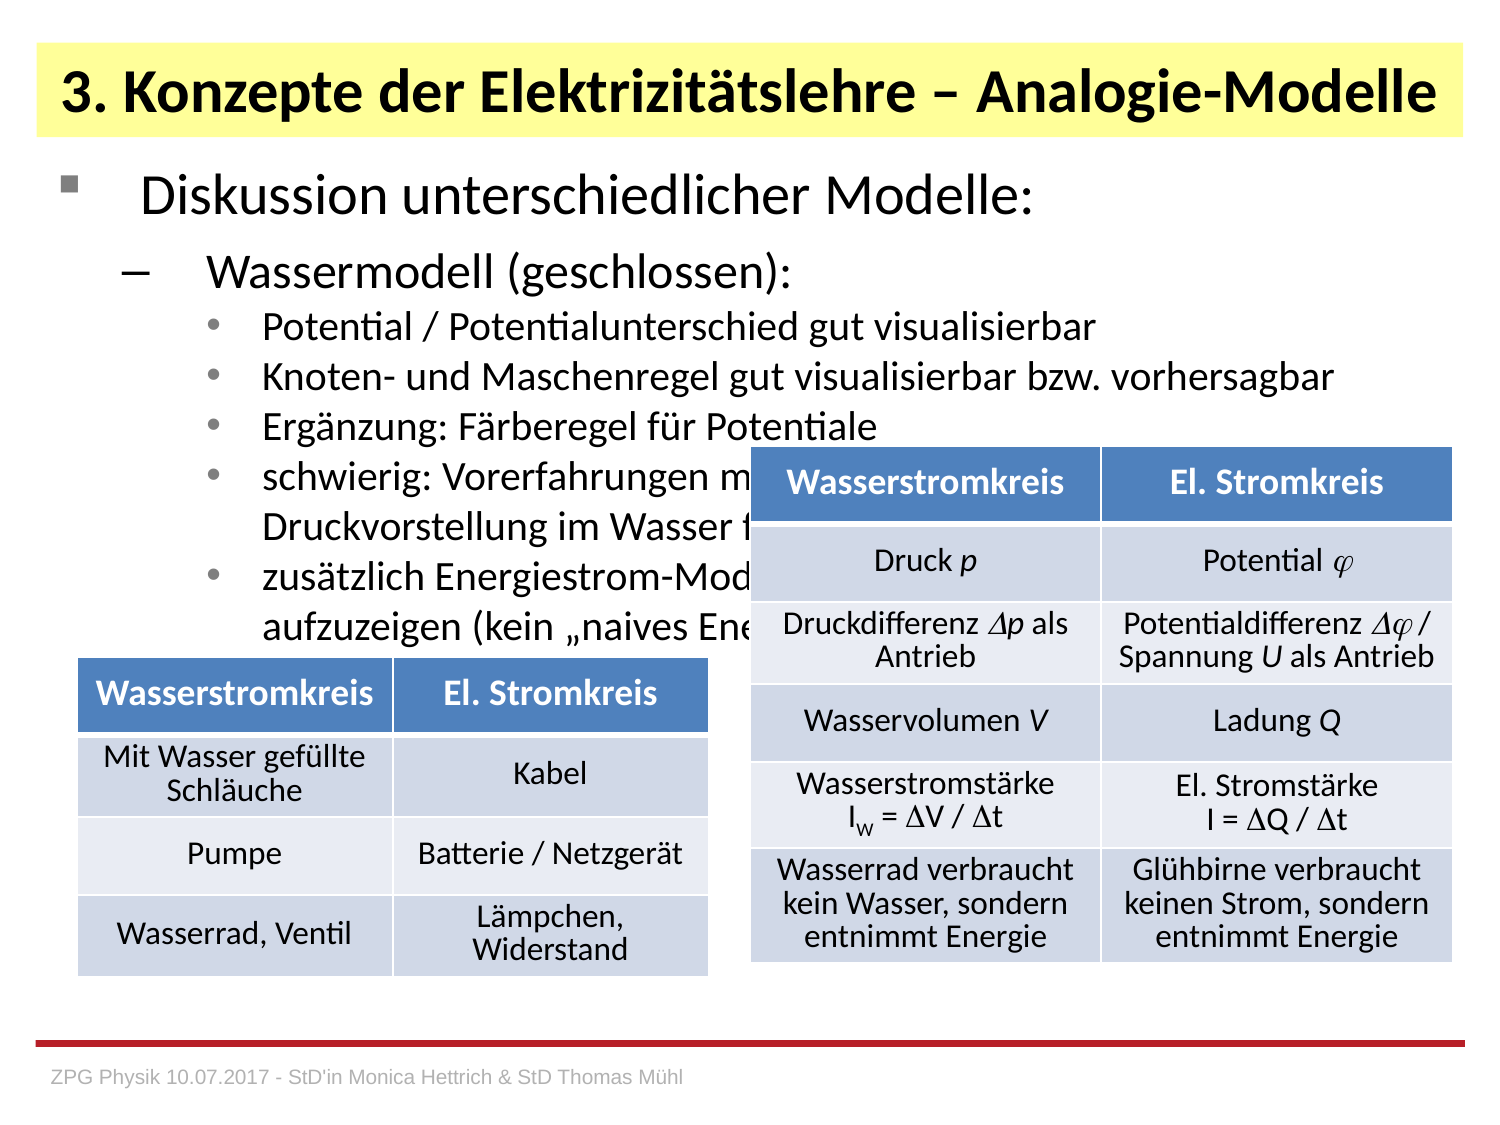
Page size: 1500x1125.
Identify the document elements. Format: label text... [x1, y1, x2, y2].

table_cell El. Stromstärke I = Q / t [1102, 763, 1452, 847]
table_header Wasserstromkreis [78, 658, 392, 732]
table_cell Ladung Q [1102, 685, 1452, 761]
table_cell Glühbirne verbraucht keinen Strom, sondern entnimmt Energie [1102, 849, 1452, 962]
table_cell Batterie / Netzgerät [394, 818, 708, 894]
table_cell Wasserrad, Ventil [78, 896, 392, 976]
table_header El. Stromkreis [1102, 447, 1452, 521]
table_header Wasserstromkreis [751, 447, 1100, 521]
table_cell Druck p [751, 527, 1100, 601]
table_header El. Stromkreis [394, 658, 708, 732]
table_cell Druckdifferenz p als Antrieb [751, 603, 1100, 683]
footer ZPG Physik 10.07.2017 - StD'in Monica Hettrich & StD Thomas Mühl [35, 1045, 768, 1106]
table_cell Wasserrad verbraucht kein Wasser, sondern entnimmt Energie [751, 849, 1100, 962]
table_cell Pumpe [78, 818, 392, 894]
list Diskussion unterschiedlicher Modelle: Wassermodell (geschlossen): Potential / Potentialunterschied gut visualisierbar Knoten- und Maschenregel gut visualisierbar bzw. vorhersagbar Ergänzung: Färberegel für Potentiale schwierig: Vorerfahrungen mit Wasserströmen fehlen, Druckvorstellung im Wasser fehlt zunächst zusätzlich Energiestrom-Modell erforderlich, um Energiefluss aufzuzeigen (kein „naives Energieträger-Modell“) [41, 149, 1459, 1035]
table_cell Mit Wasser gefüllte Schläuche [78, 738, 392, 816]
table_cell Lämpchen, Widerstand [394, 896, 708, 976]
table_cell Wasservolumen V [751, 685, 1100, 761]
title 3. Konzepte der Elektrizitätslehre – Analogie-Modelle [41, 42, 1459, 149]
table_cell Wasserstromstärke IW = V / t [751, 763, 1100, 847]
table_cell Potentialdifferenz  / Spannung U als Antrieb [1102, 603, 1452, 683]
table_cell Kabel [394, 738, 708, 816]
table_cell Potential  [1102, 527, 1452, 601]
